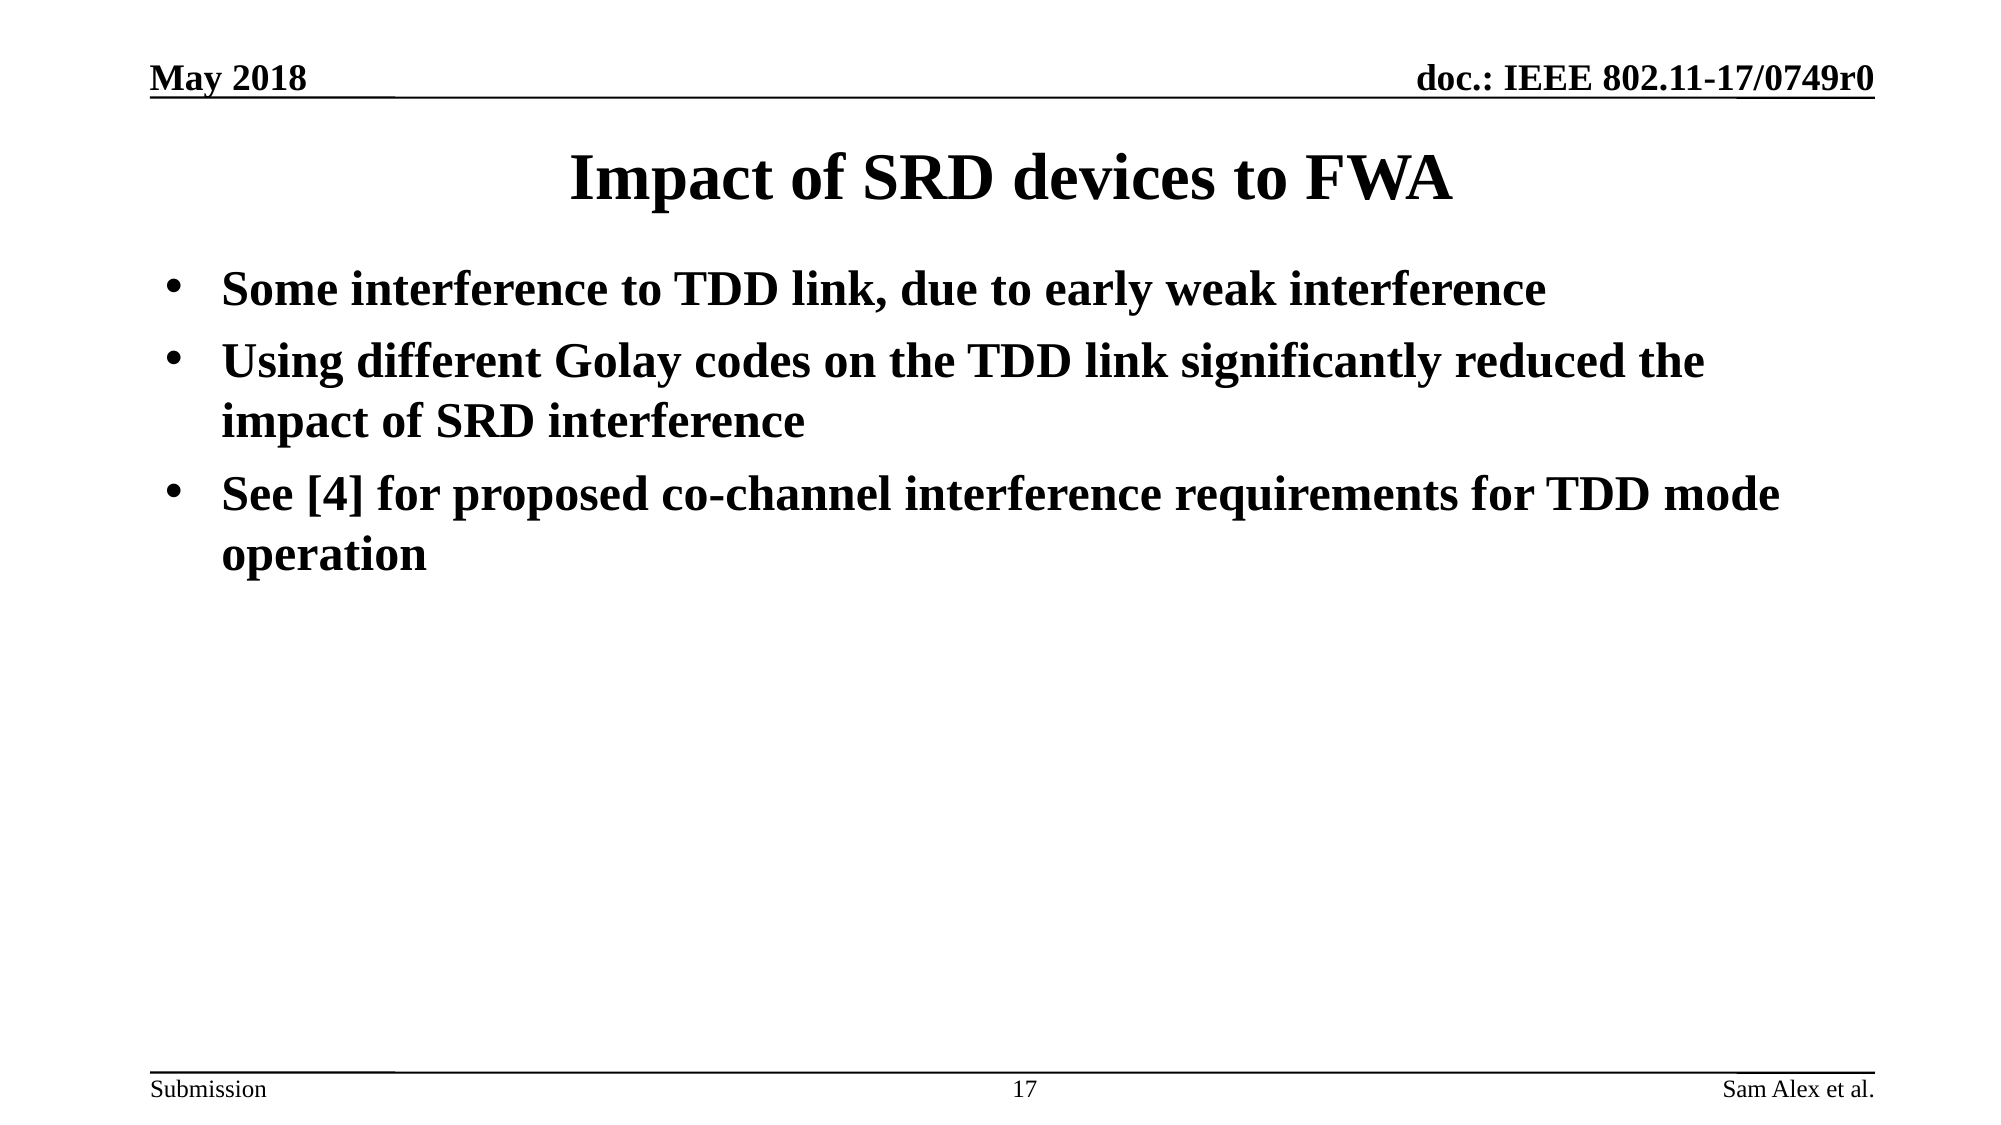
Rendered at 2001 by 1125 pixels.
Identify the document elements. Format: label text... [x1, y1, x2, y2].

title Impact of SRD devices to FWA [149, 97, 1876, 248]
slide_number 17 [936, 1072, 1113, 1111]
list Some interference to TDD link, due to early weak interference Using different Golay codes on the TDD link significantly reduced the impact of SRD interference See [4] for proposed co-channel interference requirements for TDD mode operation [149, 248, 1876, 1073]
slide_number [149, 59, 750, 98]
footer Sam Alex et al. [1169, 1072, 1876, 1111]
